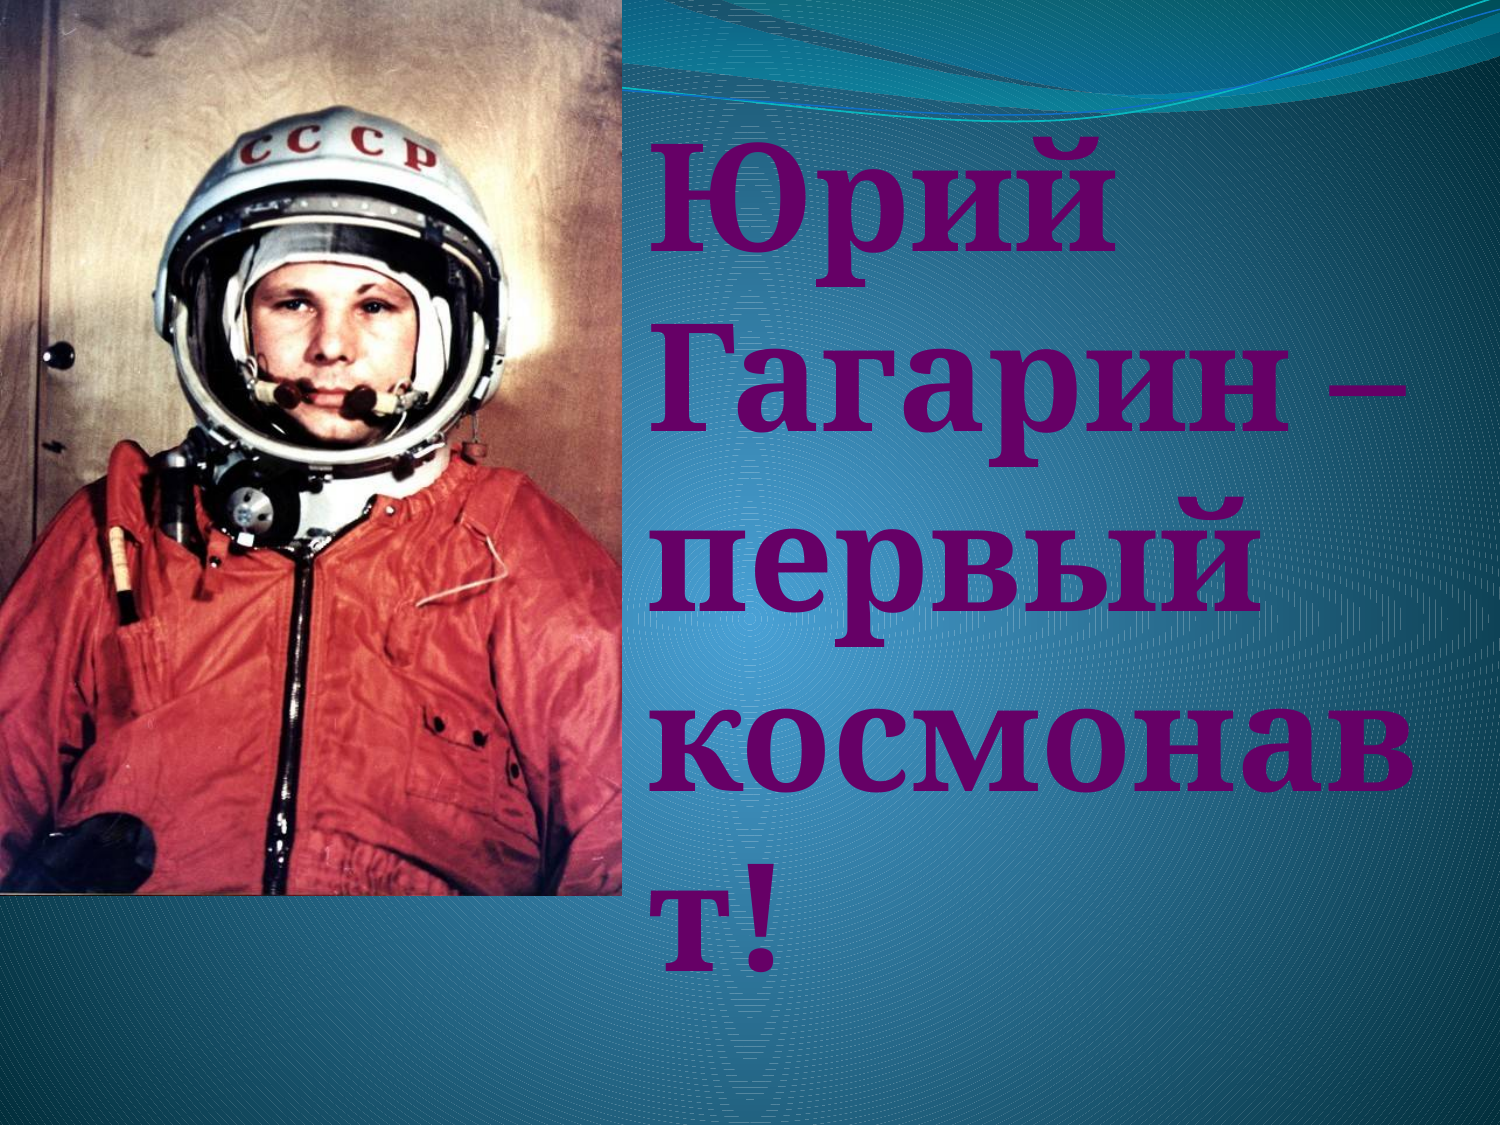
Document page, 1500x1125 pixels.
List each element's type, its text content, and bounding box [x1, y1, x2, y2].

text_box Юрий Гагарин – первый космонавт! [632, 93, 1500, 1009]
picture [0, 0, 622, 897]
